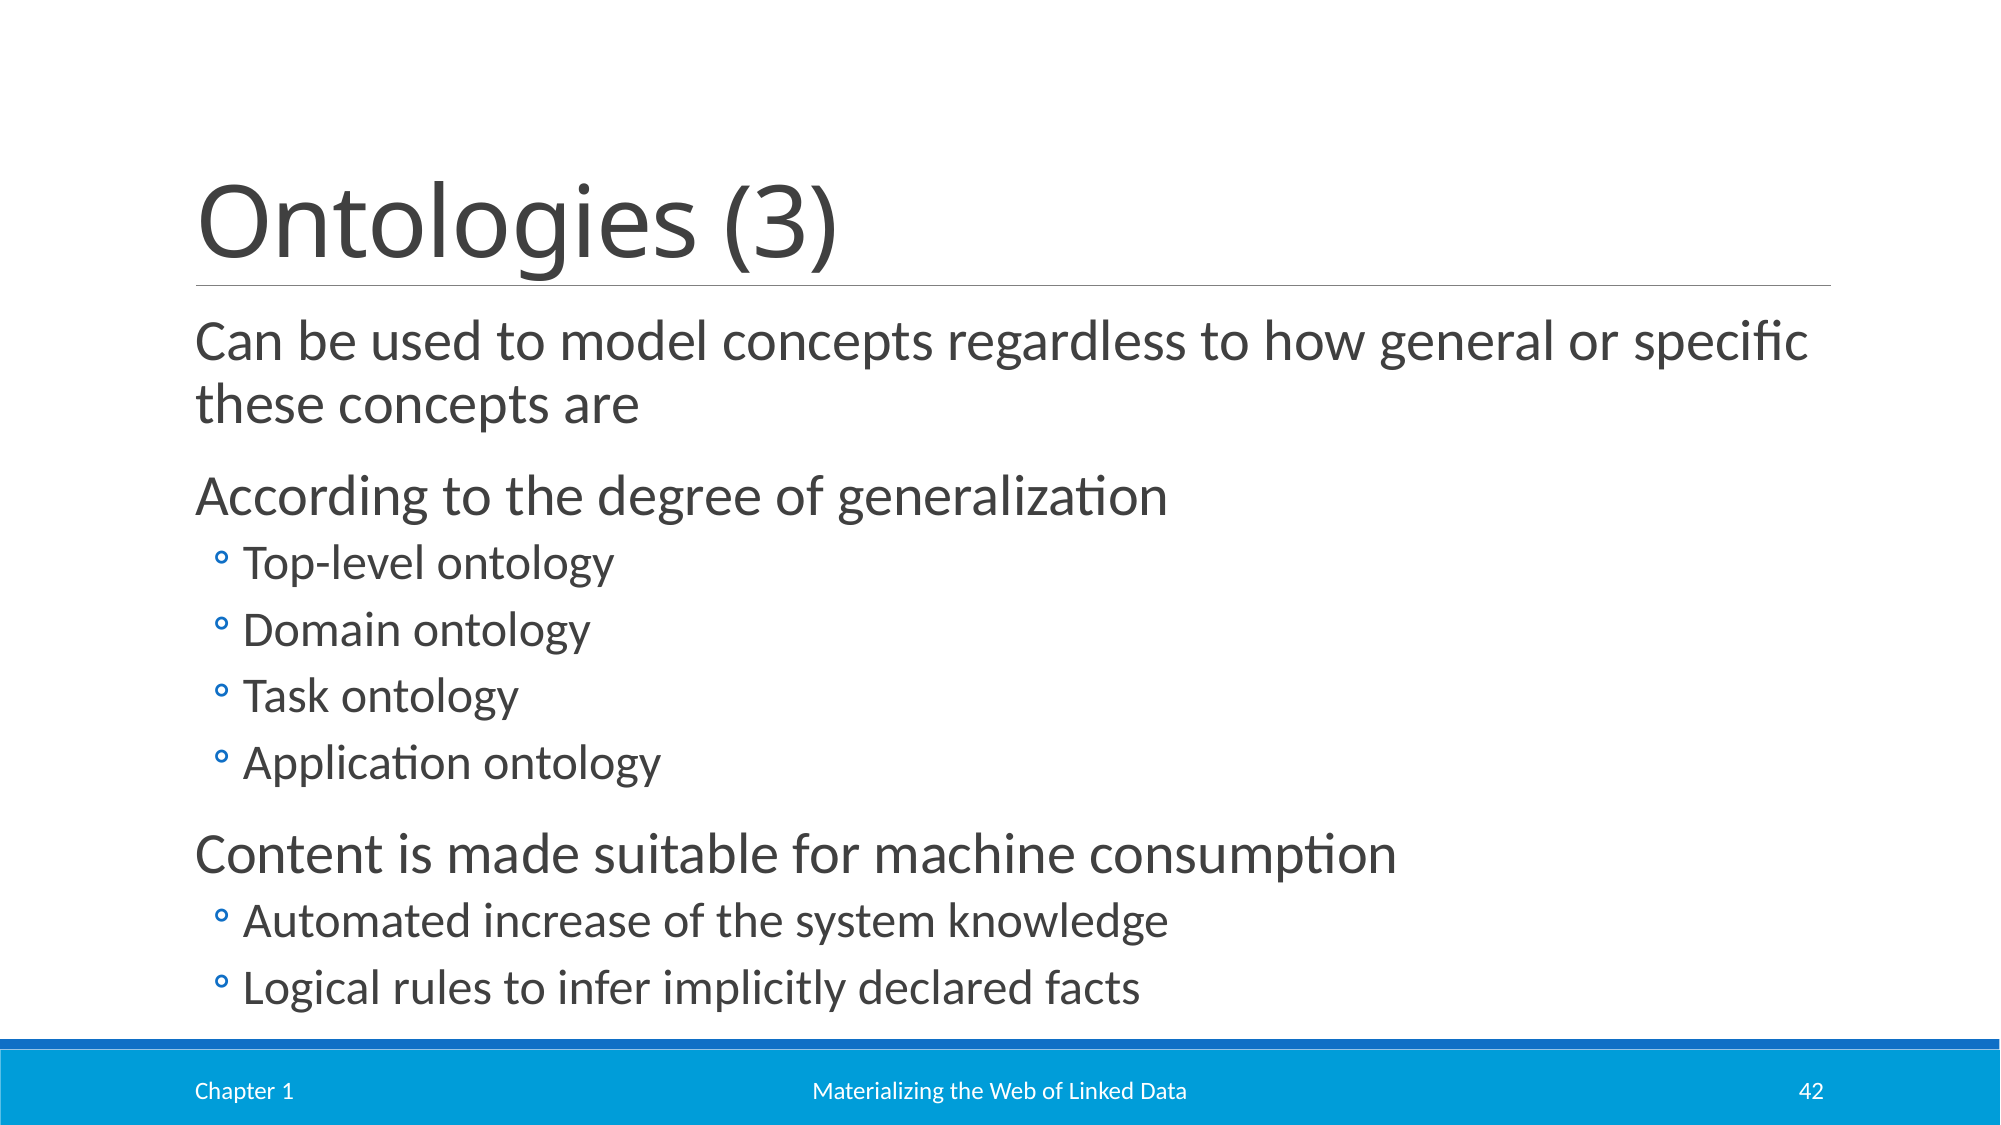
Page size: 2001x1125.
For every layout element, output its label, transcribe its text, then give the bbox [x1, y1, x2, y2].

list Can be used to model concepts regardless to how general or specific these concepts are According to the degree of generalization Top-level ontology Domain ontology Task ontology Application ontology Content is made suitable for machine consumption Automated increase of the system knowledge Logical rules to infer implicitly declared facts [180, 302, 1830, 963]
slide_number Chapter 1 [180, 1059, 586, 1120]
title Ontologies (3) [180, 47, 1830, 285]
footer Materializing the Web of Linked Data [604, 1059, 1396, 1120]
slide_number 42 [1624, 1059, 1840, 1120]
